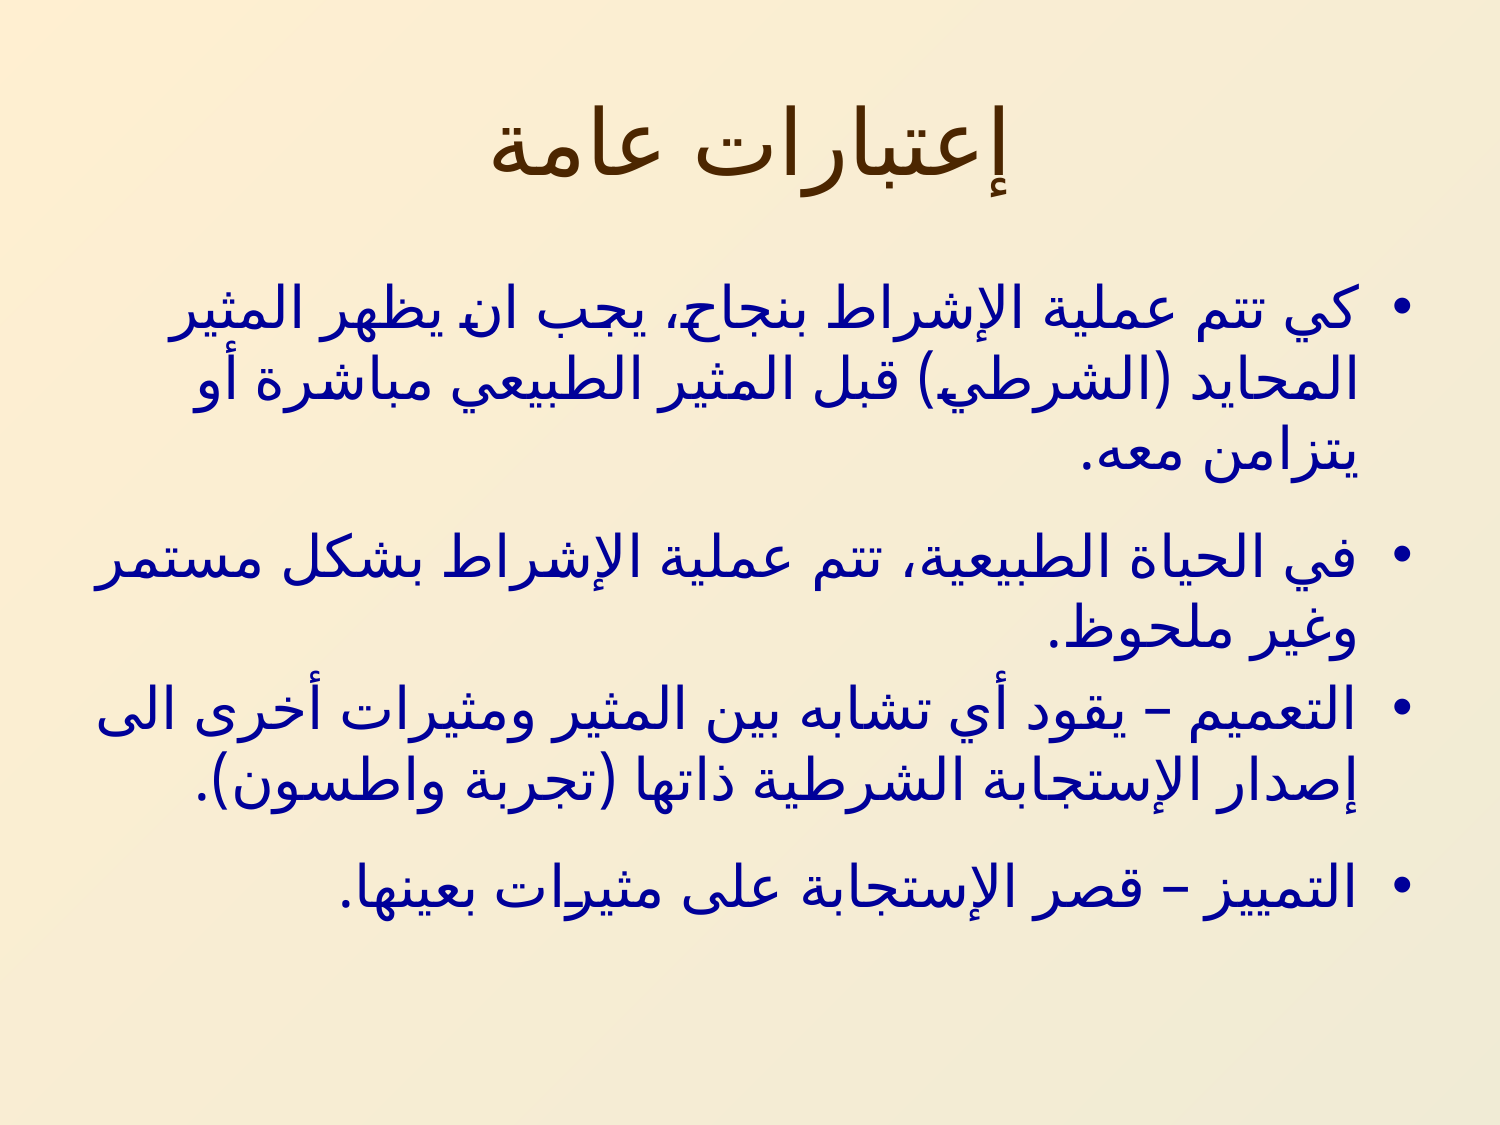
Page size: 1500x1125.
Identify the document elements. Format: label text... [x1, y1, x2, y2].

list كي تتم عملية الإشراط بنجاح، يجب ان يظهر المثير المحايد (الشرطي) قبل المثير الطبيعي مباشرة أو يتزامن معه. في الحياة الطبيعية، تتم عملية الإشراط بشكل مستمر وغير ملحوظ. التعميم – يقود أي تشابه بين المثير ومثيرات أخرى الى إصدار الإستجابة الشرطية ذاتها (تجربة واطسون). التمييز – قصر الإستجابة على مثيرات بعينها. [75, 262, 1425, 1005]
title إعتبارات عامة [75, 45, 1425, 233]
